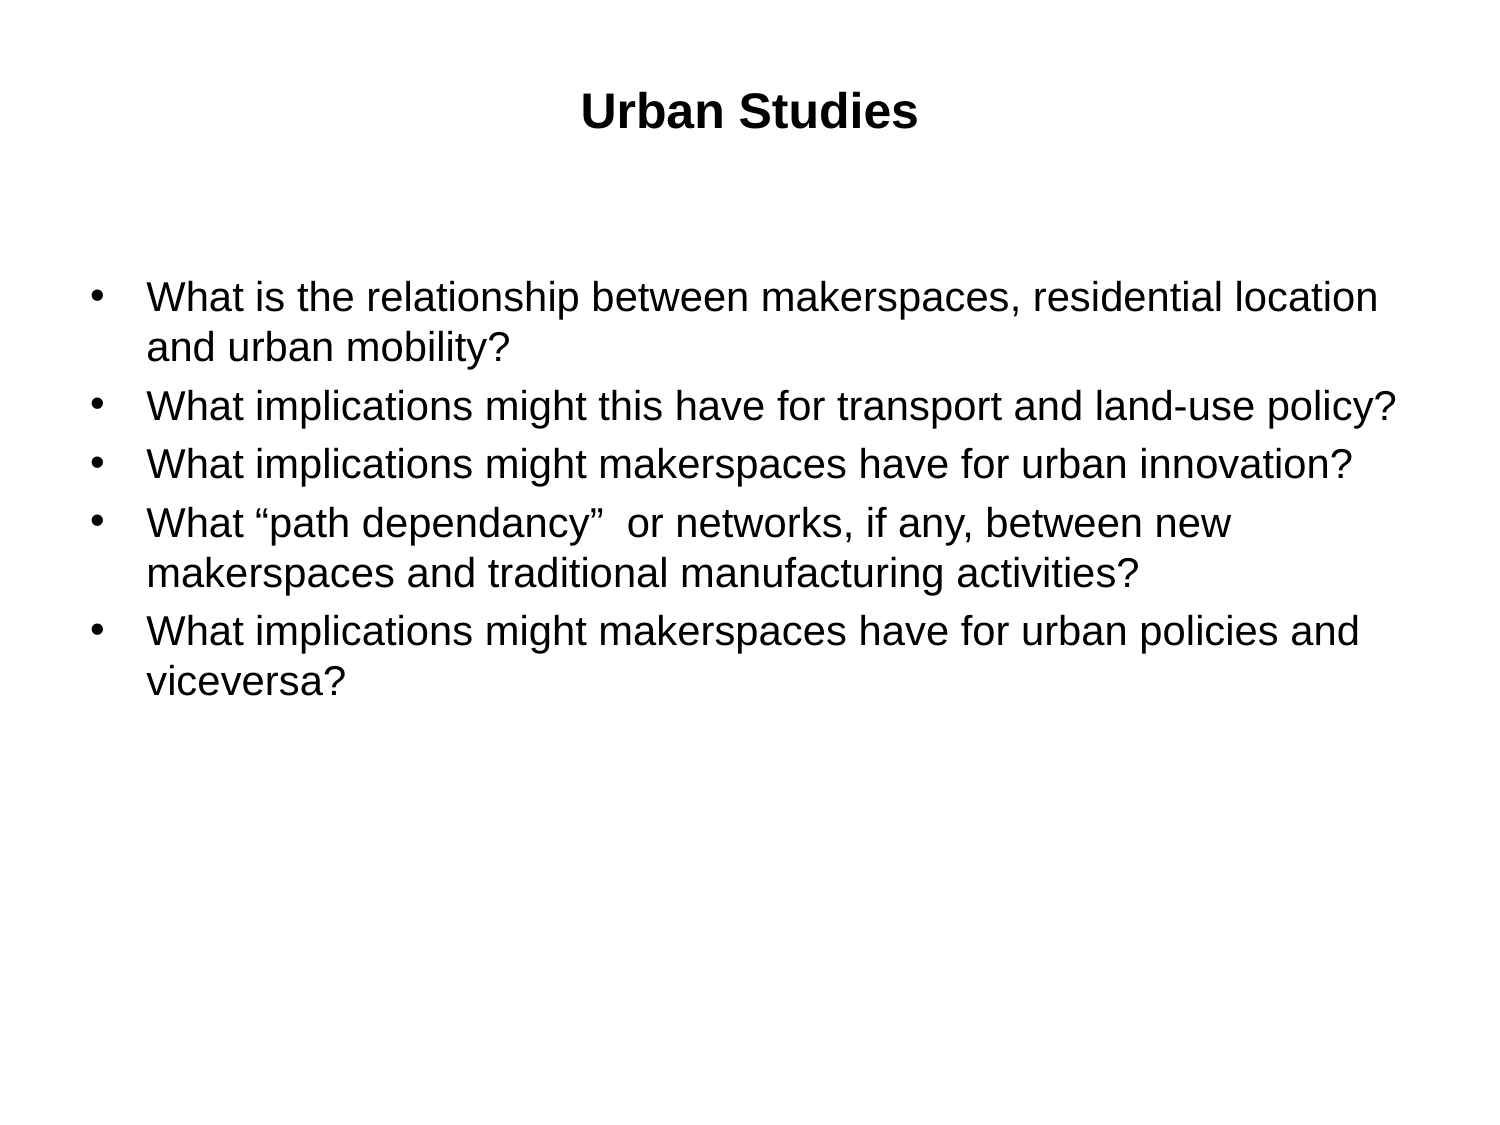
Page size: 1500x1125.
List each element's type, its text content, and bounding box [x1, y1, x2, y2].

title Urban Studies [75, 45, 1425, 233]
list What is the relationship between makerspaces, residential location and urban mobility? What implications might this have for transport and land-use policy? What implications might makerspaces have for urban innovation? What “path dependancy” or networks, if any, between new makerspaces and traditional manufacturing activities? What implications might makerspaces have for urban policies and viceversa? [75, 262, 1425, 1005]
